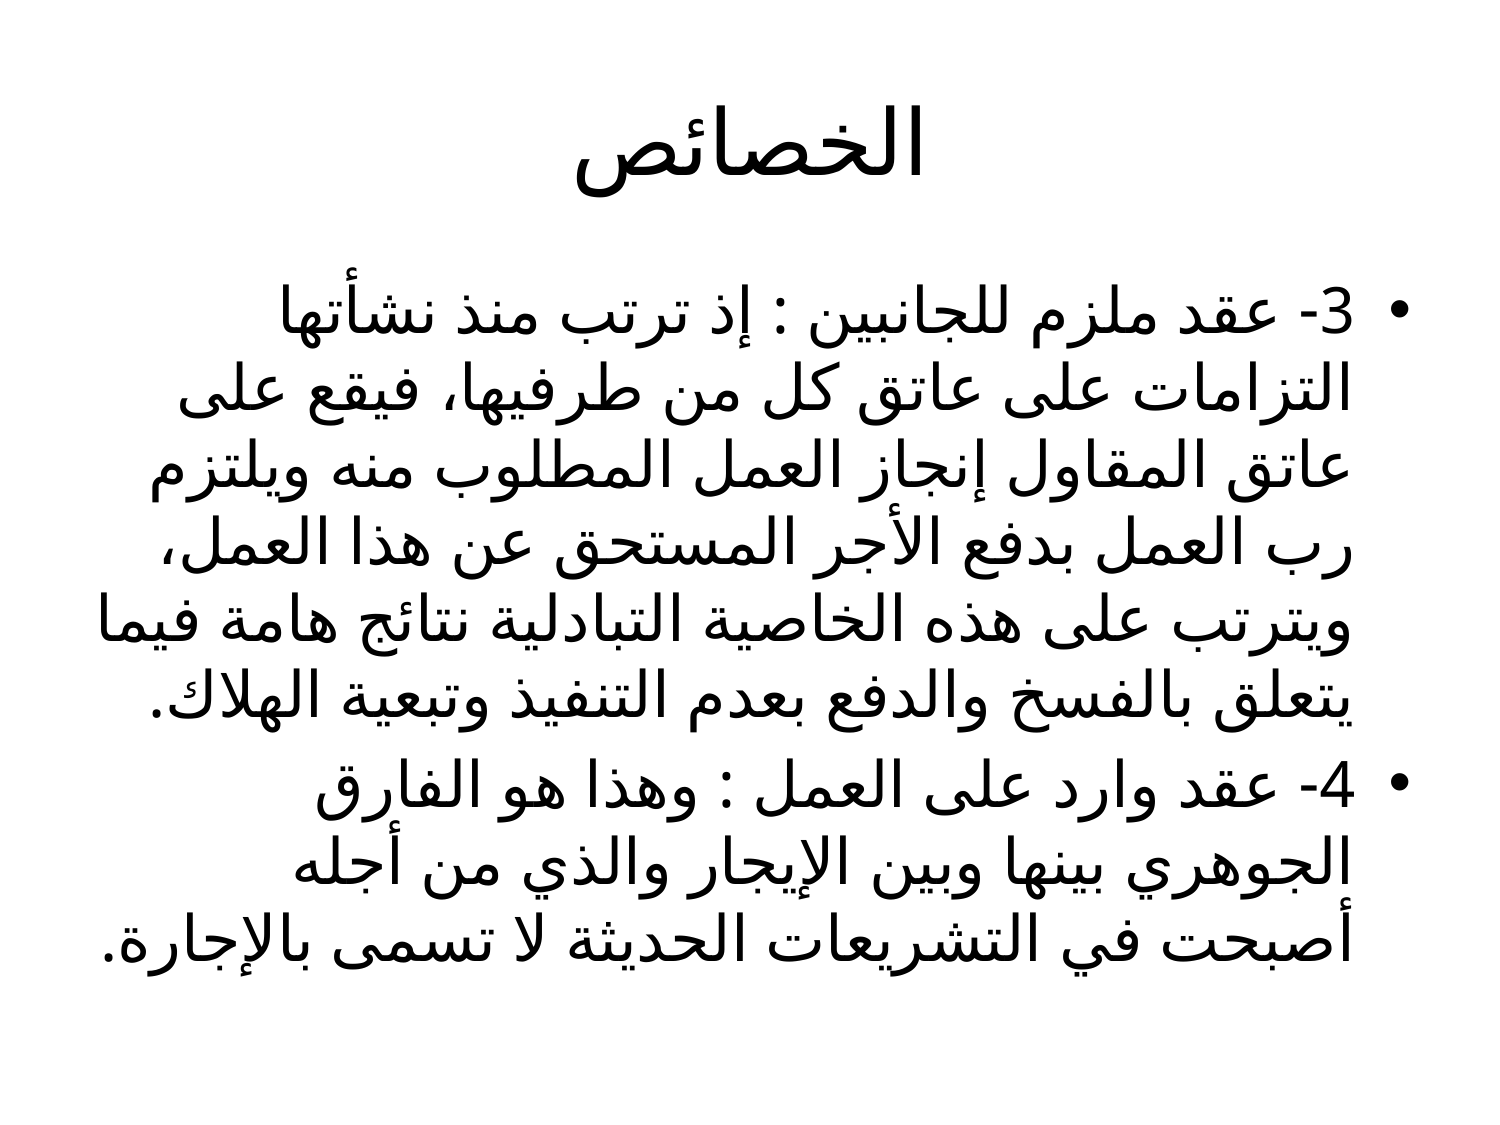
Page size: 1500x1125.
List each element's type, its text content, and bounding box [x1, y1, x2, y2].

list 3- عقد ملزم للجانبين : إذ ترتب منذ نشأتها التزامات على عاتق كل من طرفيها، فيقع على عاتق المقاول إنجاز العمل المطلوب منه ويلتزم رب العمل بدفع الأجر المستحق عن هذا العمل، ويترتب على هذه الخاصية التبادلية نتائج هامة فيما يتعلق بالفسخ والدفع بعدم التنفيذ وتبعية الهلاك. 4- عقد وارد على العمل : وهذا هو الفارق الجوهري بينها وبين الإيجار والذي من أجله أصبحت في التشريعات الحديثة لا تسمى بالإجارة. [75, 262, 1425, 1005]
title الخصائص [75, 45, 1425, 233]
